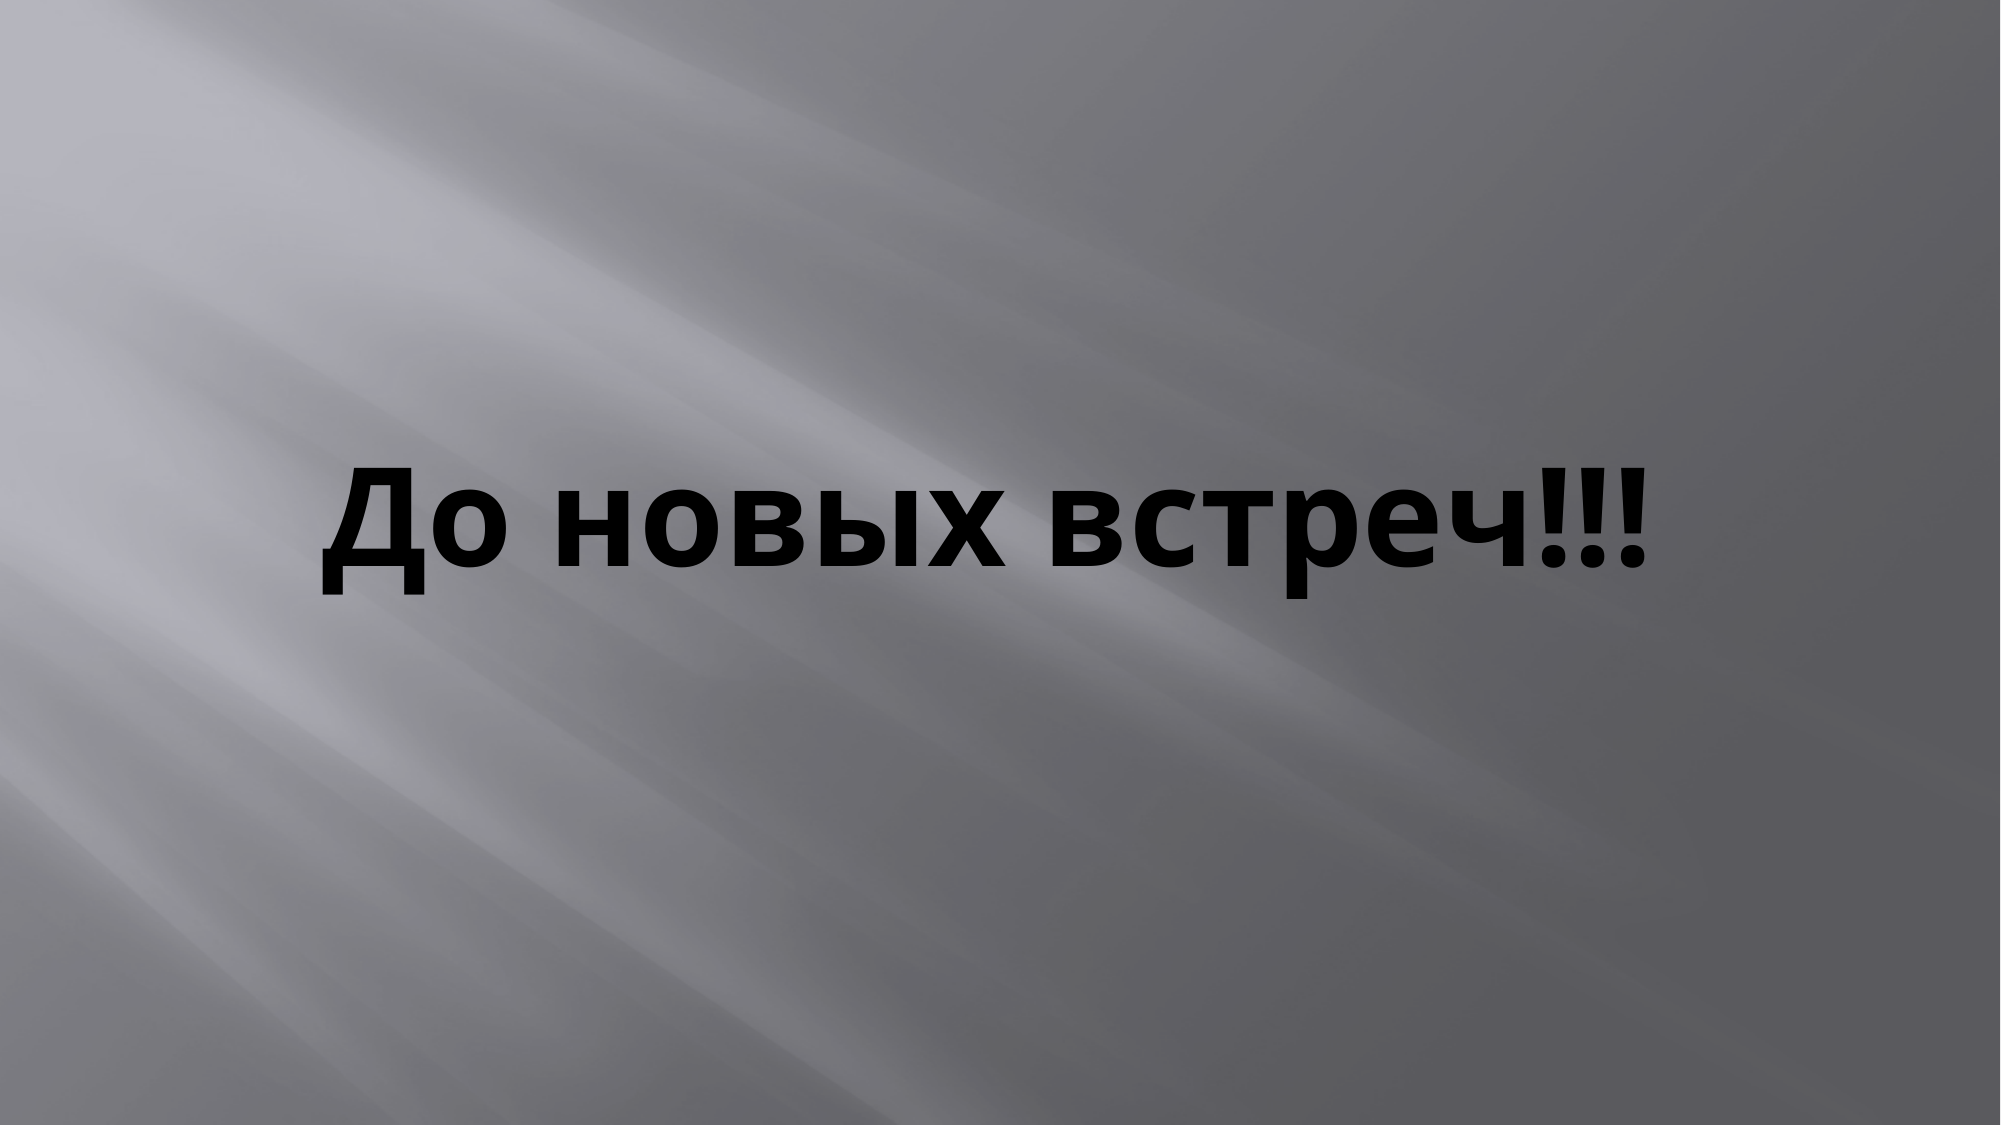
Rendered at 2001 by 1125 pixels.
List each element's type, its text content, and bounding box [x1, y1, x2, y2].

title До новых встреч!!! [156, 391, 1819, 631]
